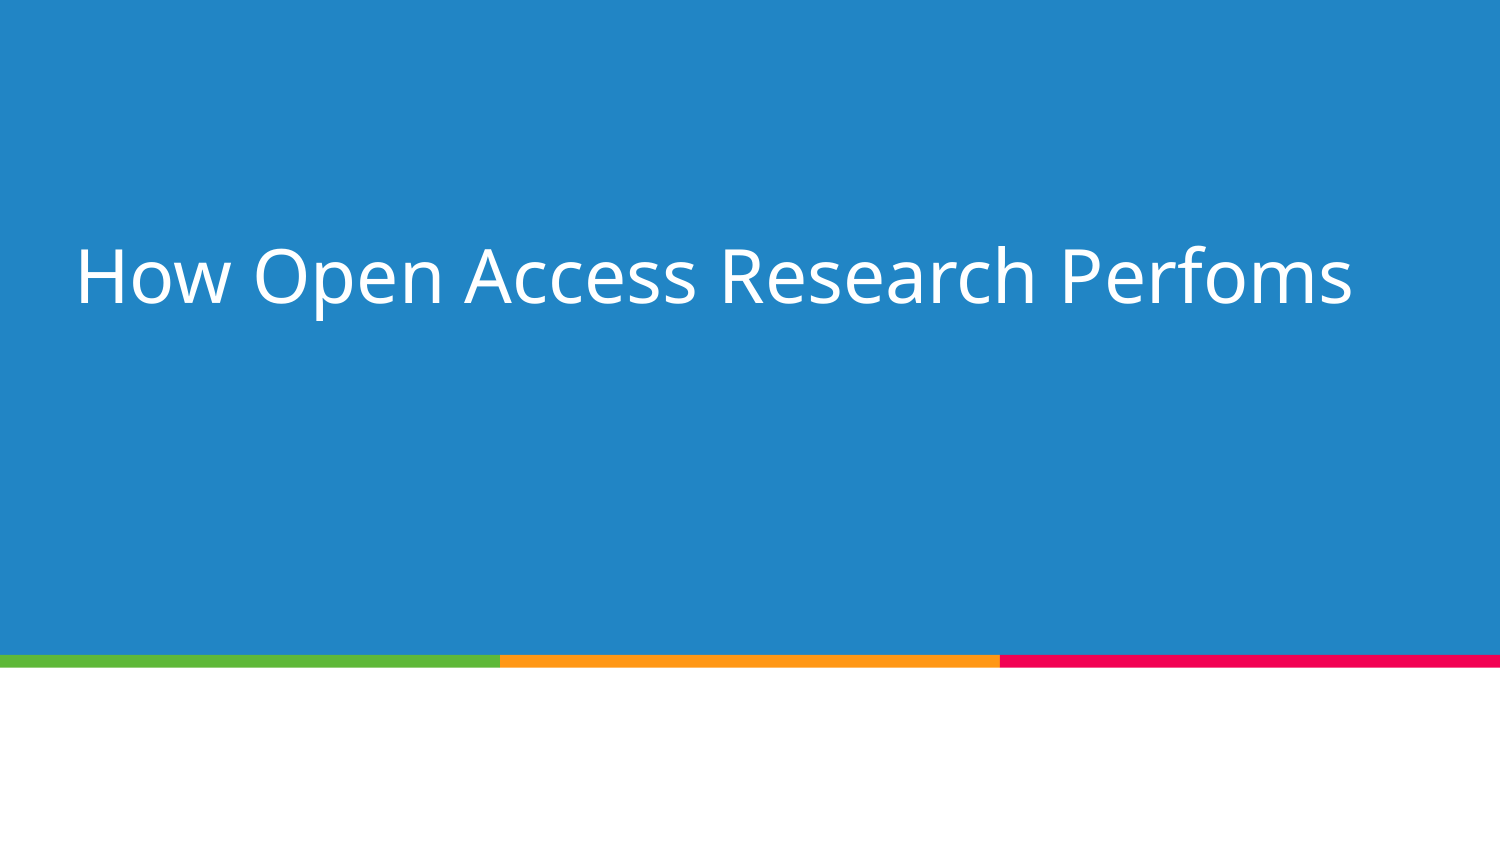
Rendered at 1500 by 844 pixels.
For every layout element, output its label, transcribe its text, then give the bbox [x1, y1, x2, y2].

title How Open Access Research Perfoms [59, 220, 1443, 334]
